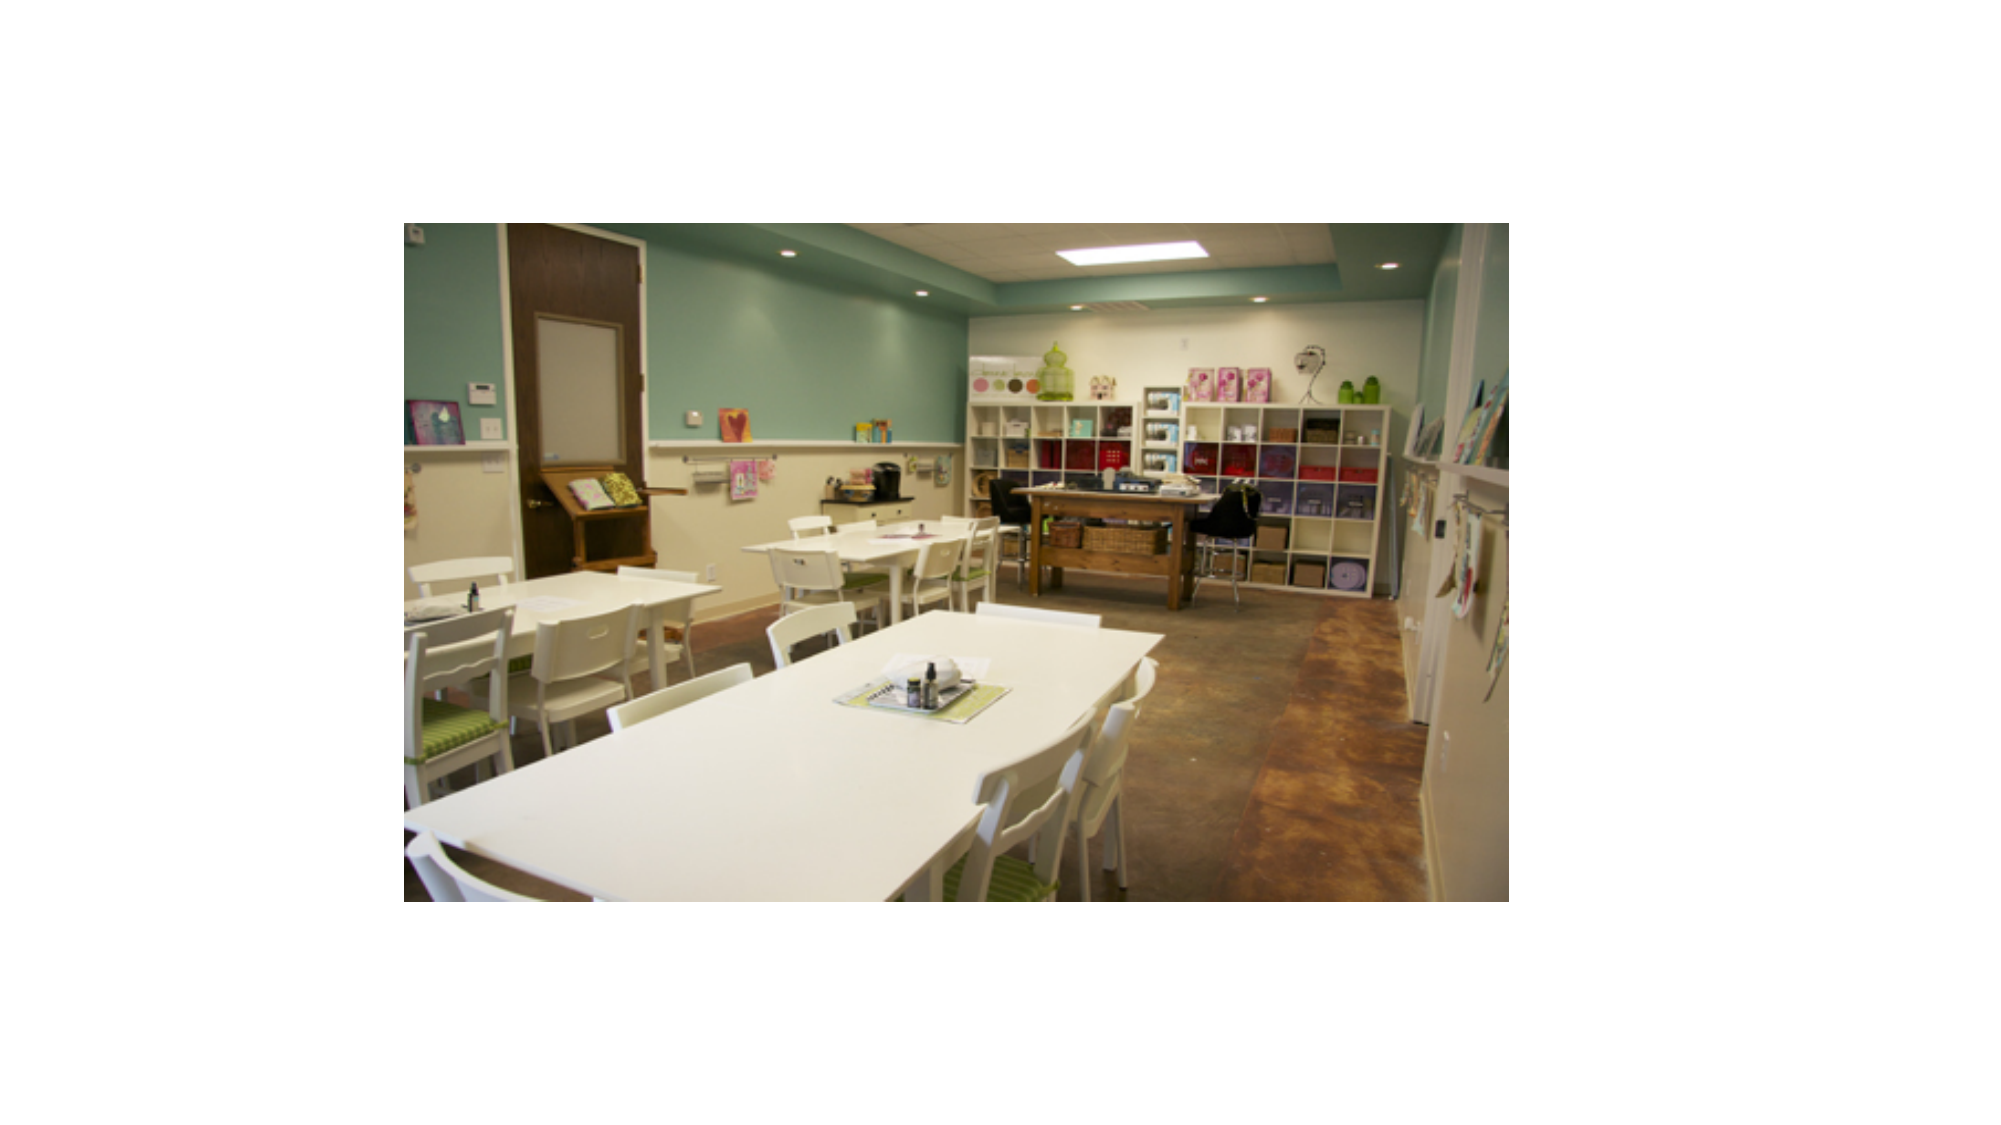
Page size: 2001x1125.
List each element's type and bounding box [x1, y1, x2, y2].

picture [404, 223, 1509, 902]
